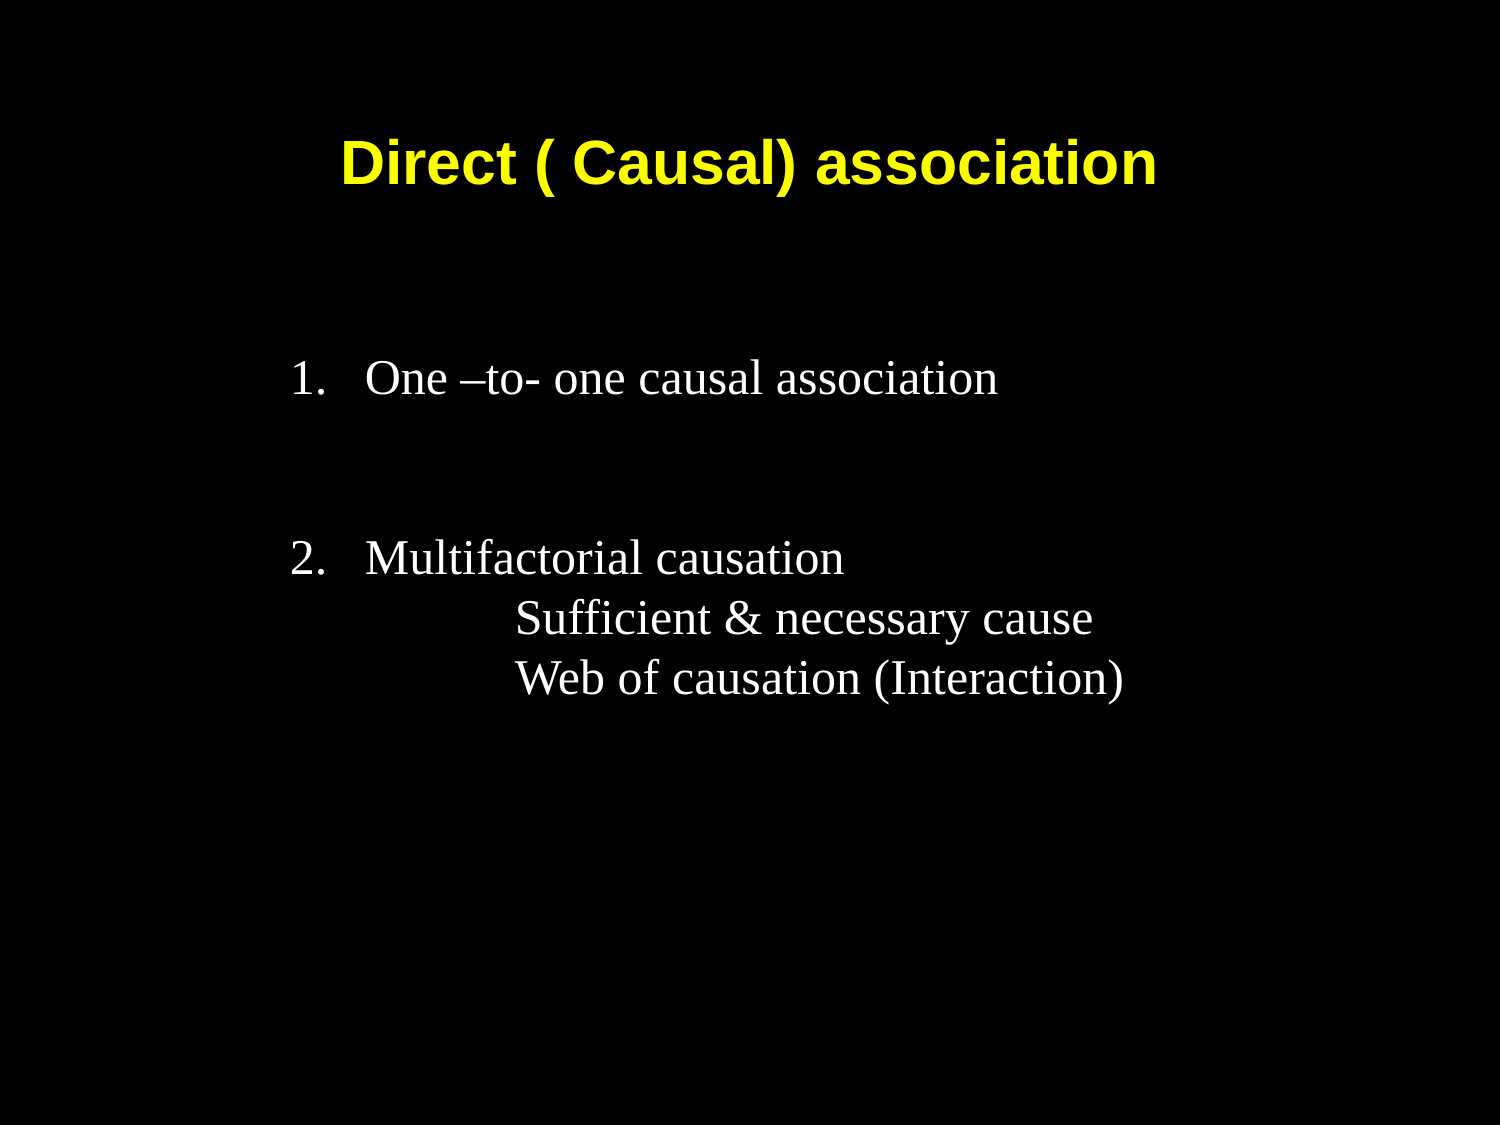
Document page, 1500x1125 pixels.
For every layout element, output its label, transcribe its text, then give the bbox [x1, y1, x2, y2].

text_box One –to- one causal association 2. Multifactorial causation Sufficient & necessary cause Web of causation (Interaction) [274, 337, 1238, 713]
title Direct ( Causal) association [112, 65, 1388, 254]
